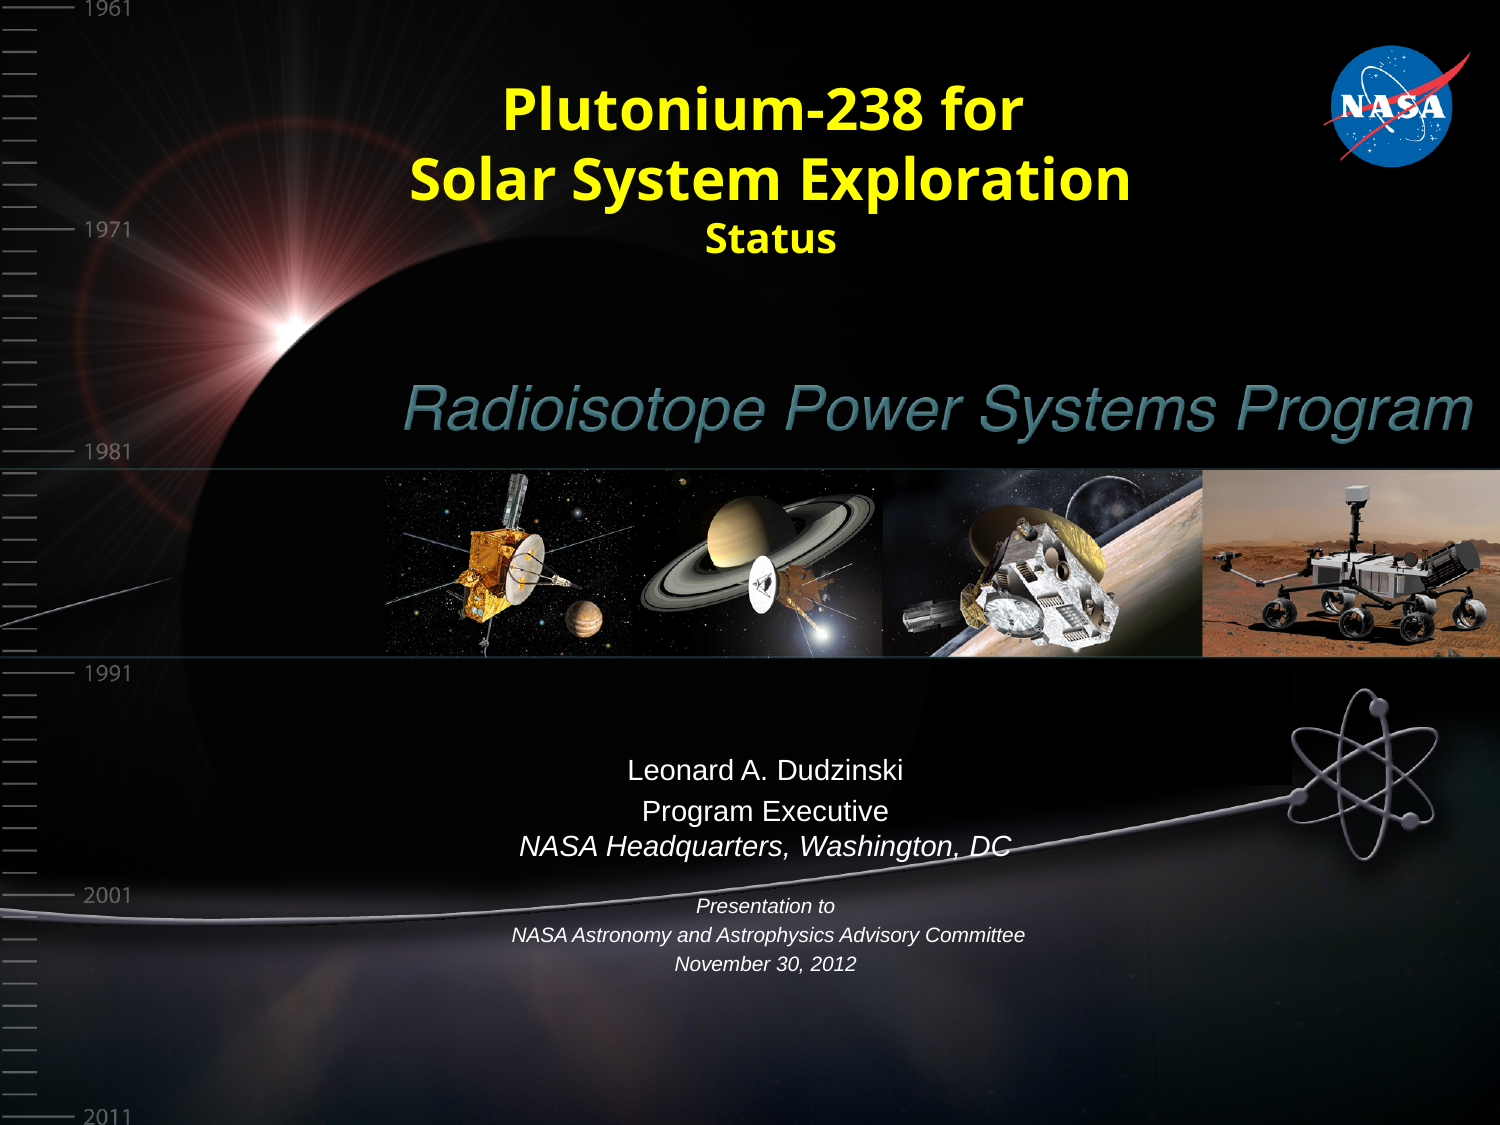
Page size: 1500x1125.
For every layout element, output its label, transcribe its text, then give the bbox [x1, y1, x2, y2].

subtitle Leonard A. Dudzinski Program Executive NASA Headquarters, Washington, DC Presentation to NASA Astronomy and Astrophysics Advisory Committee November 30, 2012 [300, 743, 1232, 1019]
picture [0, 0, 1500, 1125]
title Plutonium-238 for Solar System Exploration Status [217, 11, 1325, 324]
